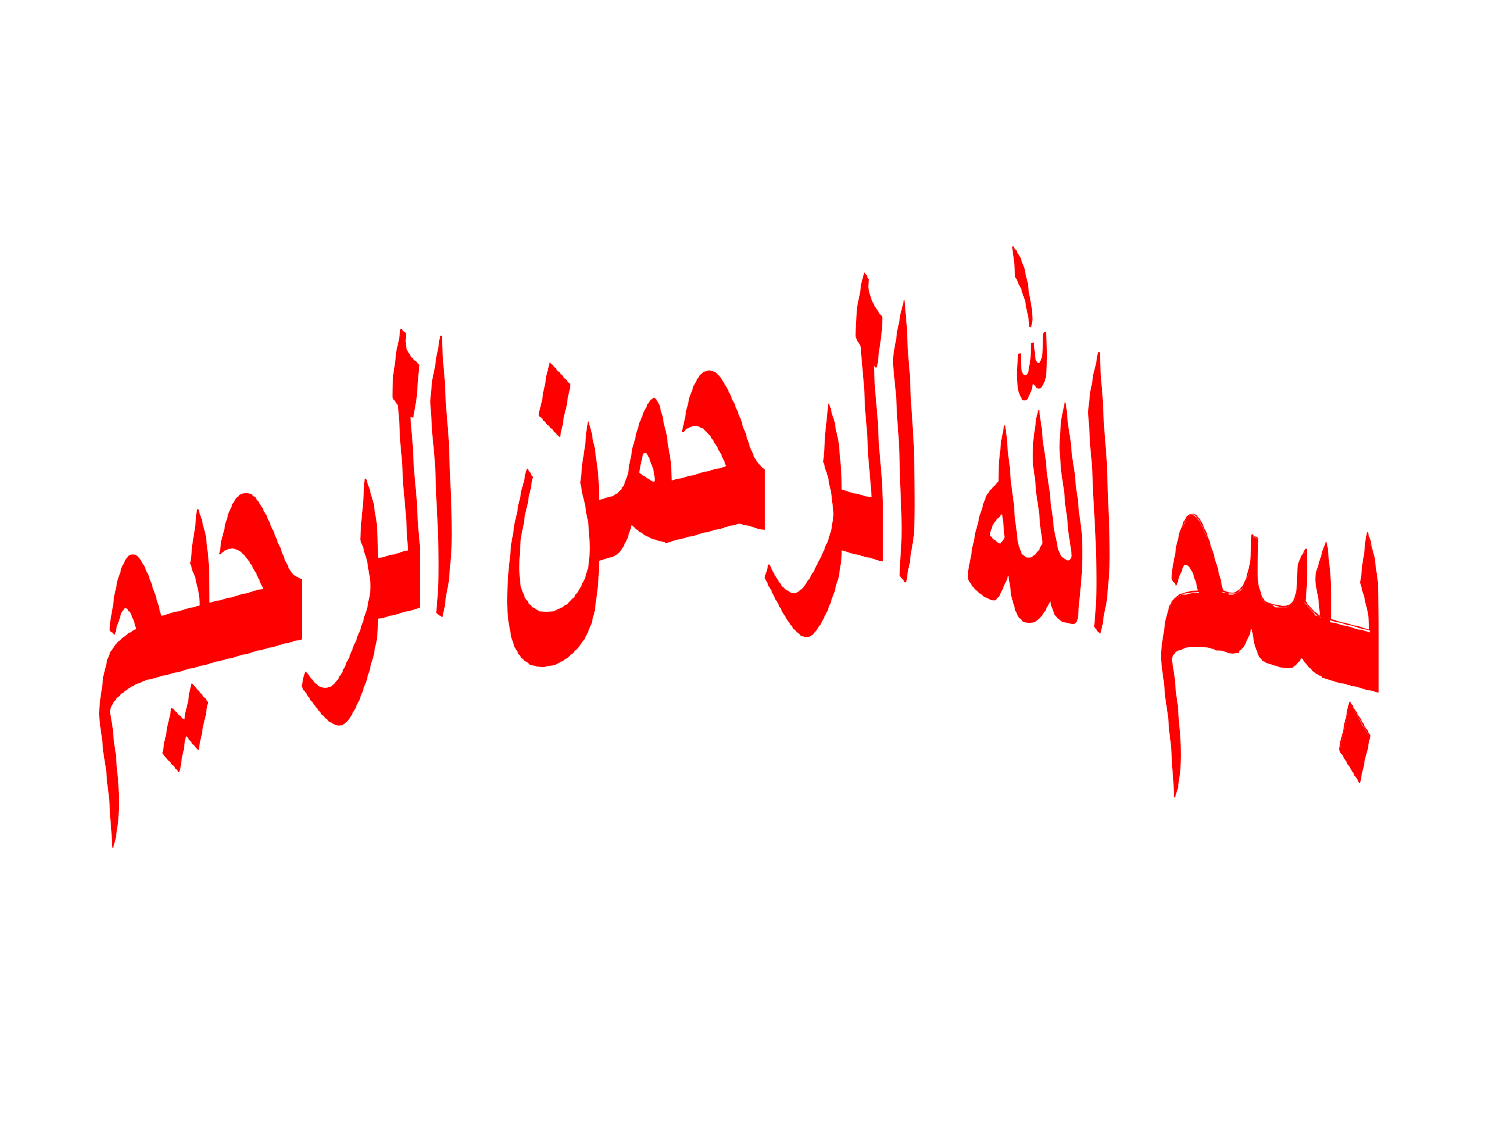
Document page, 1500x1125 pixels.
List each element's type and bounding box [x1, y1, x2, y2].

text_box [99, 246, 1379, 848]
